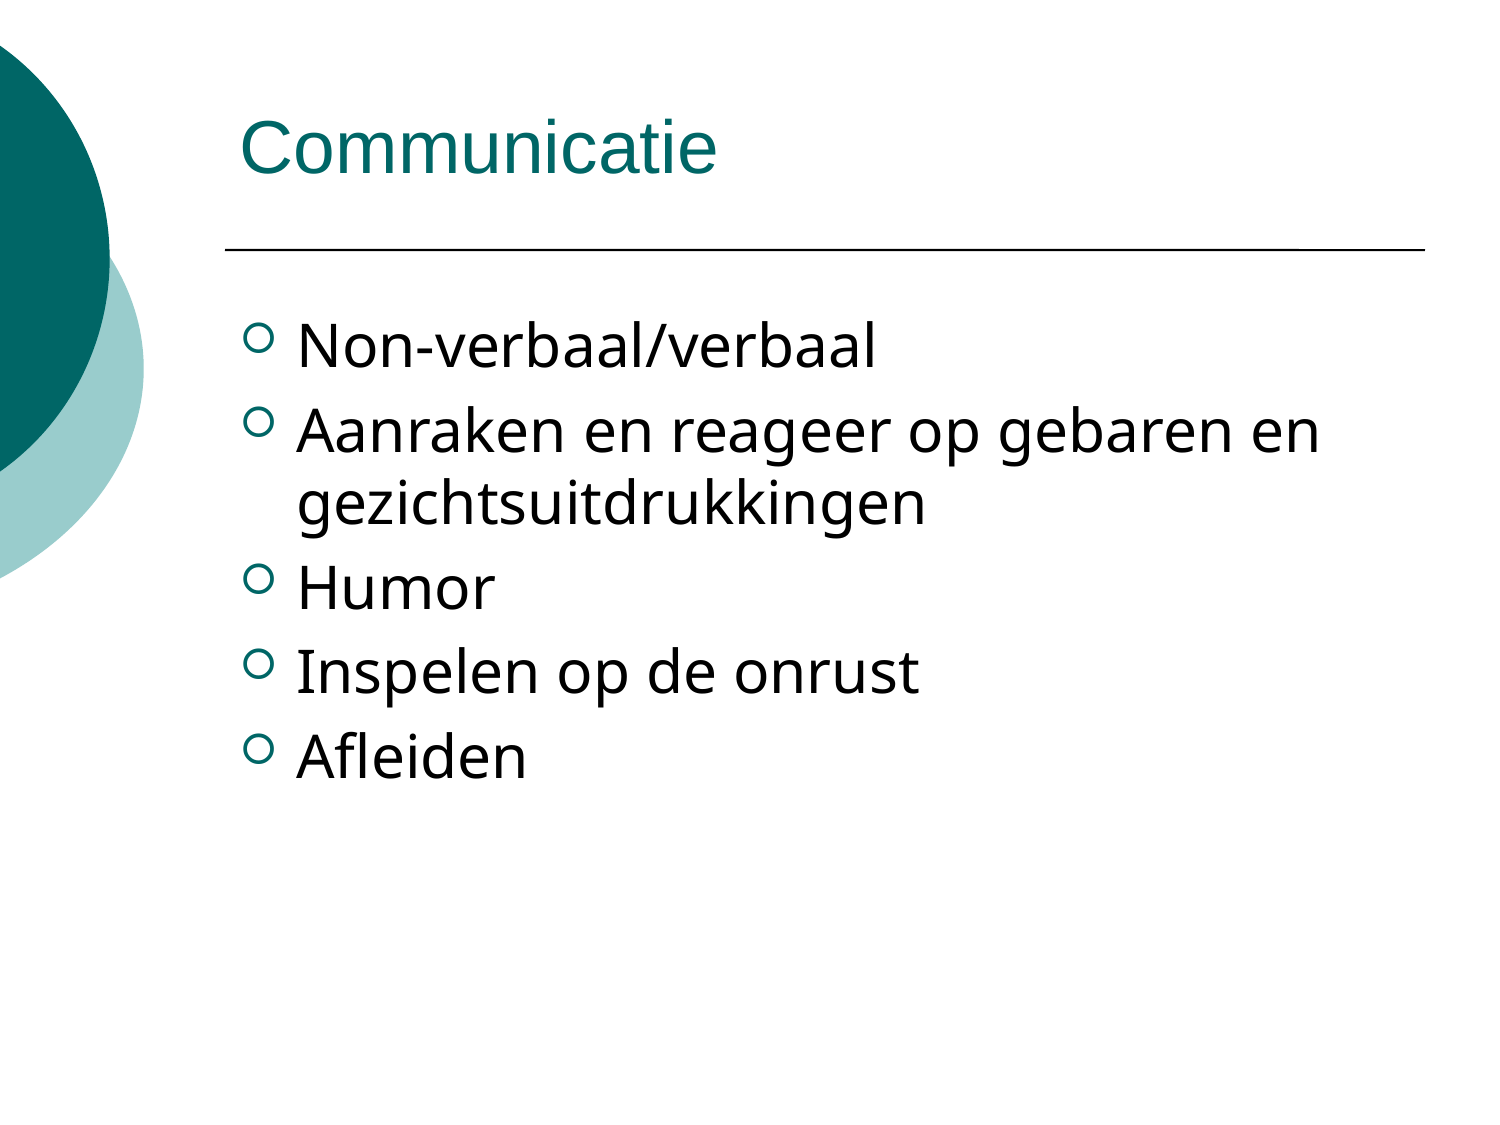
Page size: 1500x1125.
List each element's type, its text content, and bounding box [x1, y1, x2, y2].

title Communicatie [224, 49, 1425, 238]
list Non-verbaal/verbaal Aanraken en reageer op gebaren en gezichtsuitdrukkingen Humor Inspelen op de onrust Afleiden [224, 299, 1425, 975]
